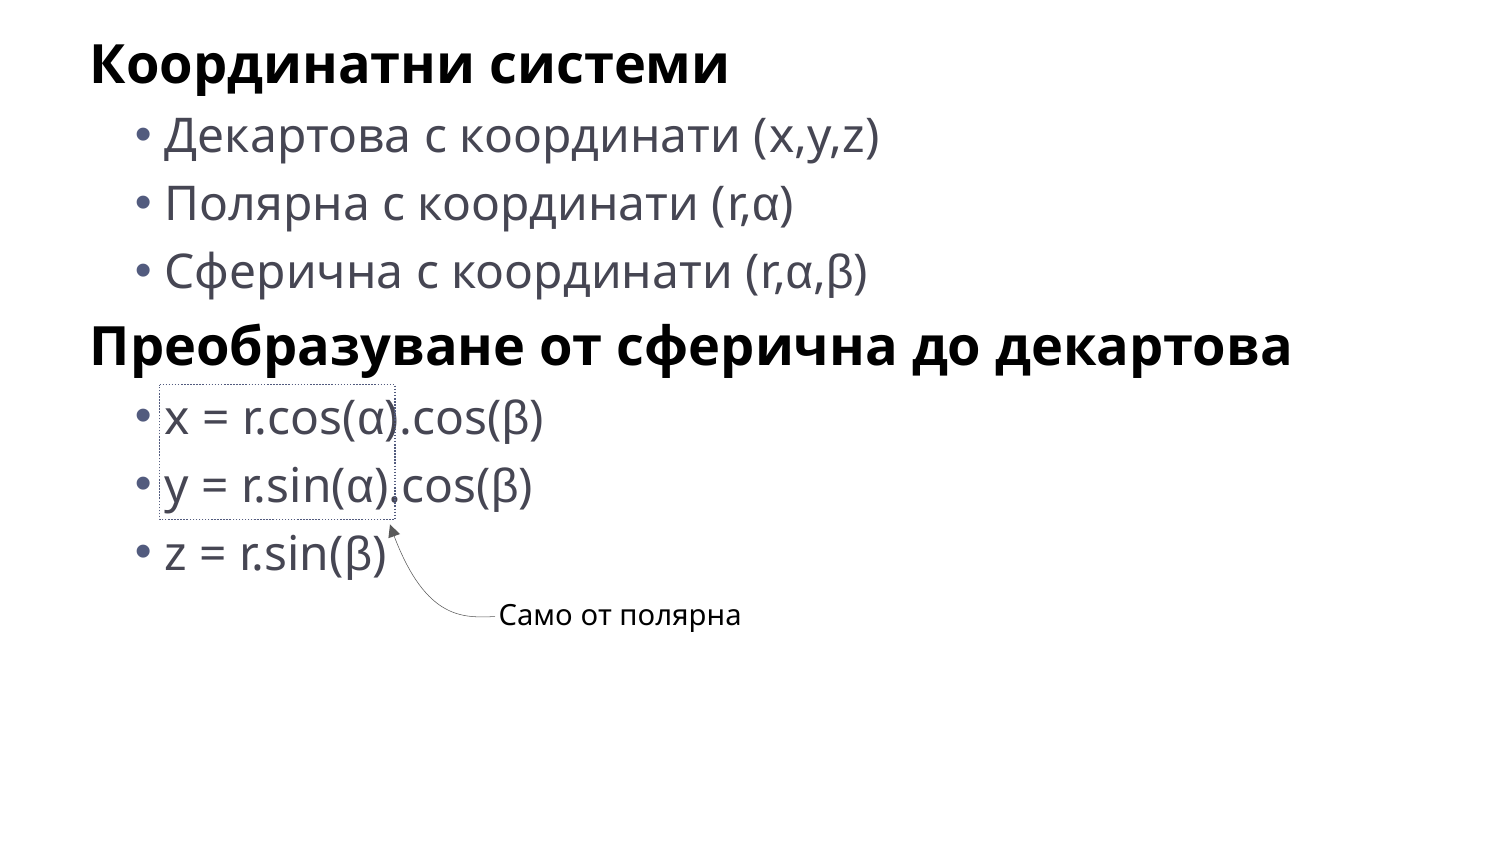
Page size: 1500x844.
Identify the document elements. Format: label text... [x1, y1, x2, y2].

text_box [388, 524, 496, 619]
text_box [158, 383, 396, 521]
list Координатни системи Декартова с координати (x,y,z) Полярна с координати (r,α) Сферична с координати (r,α,β) Преобразуване от сферична до декартова x = r.cos(α).cos(β) y = r.sin(α).cos(β) z = r.sin(β) [75, 21, 1475, 835]
text_box Само от полярна [482, 582, 782, 645]
